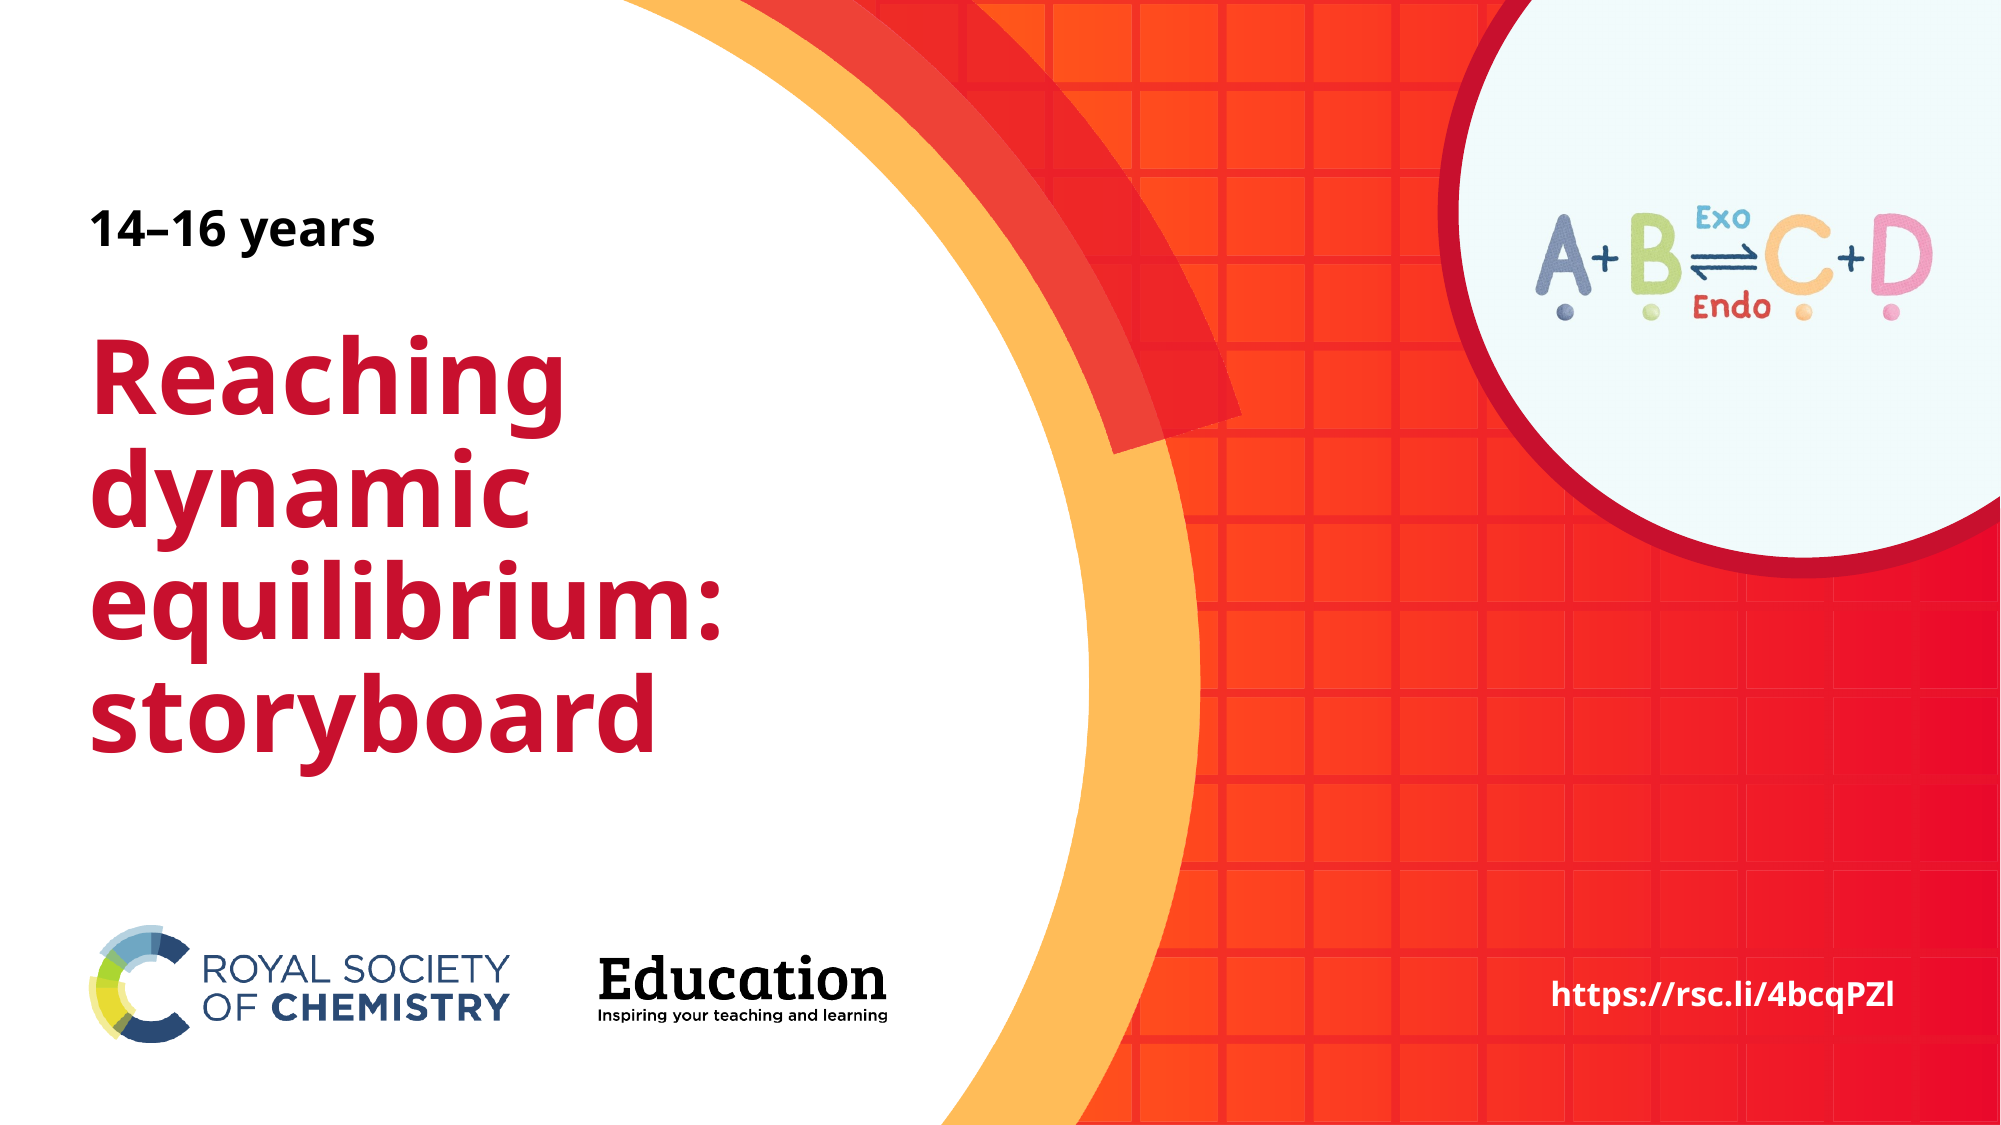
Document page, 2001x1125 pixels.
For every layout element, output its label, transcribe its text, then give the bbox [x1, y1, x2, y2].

subtitle Reaching dynamic equilibrium: storyboard [88, 324, 945, 442]
text_box https://rsc.li/4bcqPZl [1505, 959, 1905, 1015]
title 14–16 years [88, 203, 945, 259]
picture [0, 0, 2001, 1125]
text_box [1447, 0, 2000, 570]
